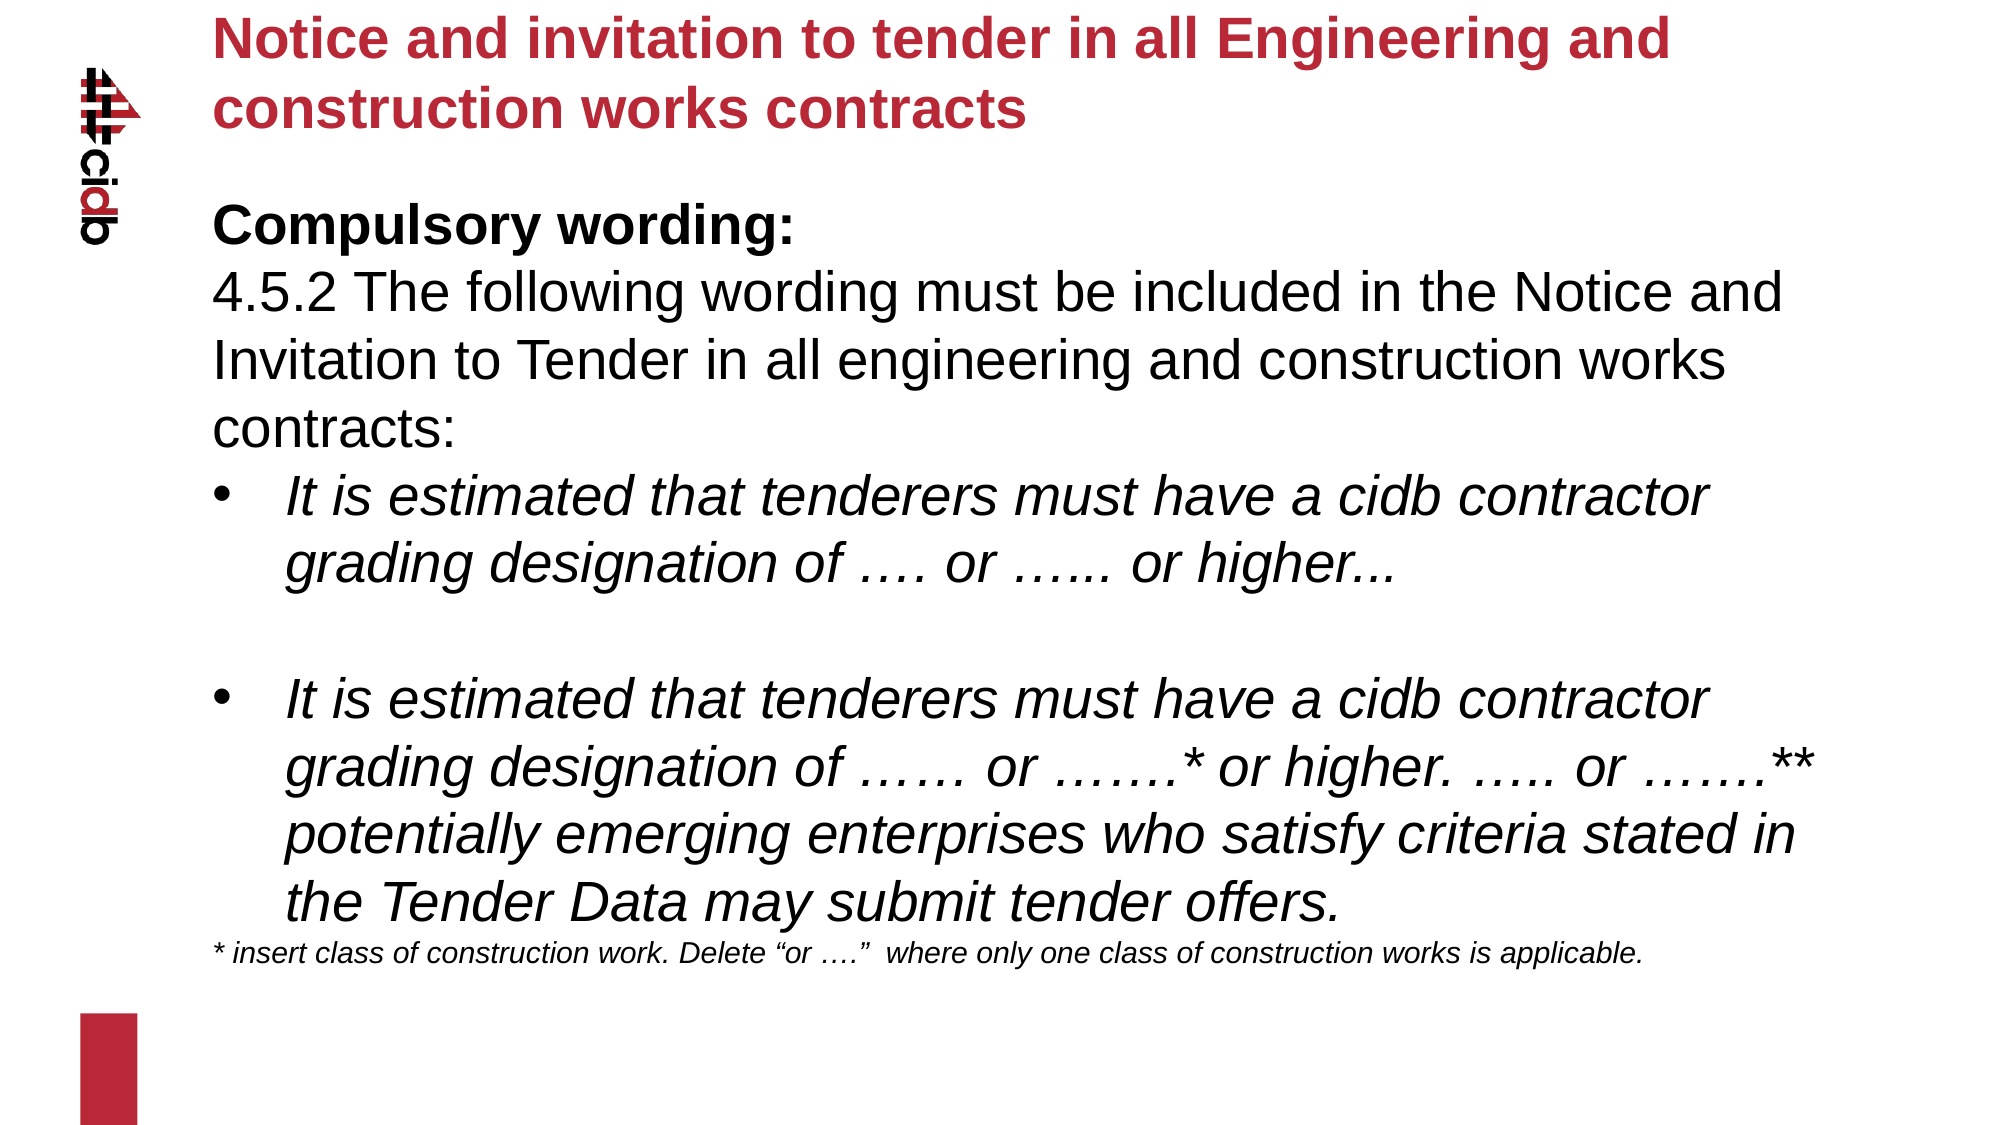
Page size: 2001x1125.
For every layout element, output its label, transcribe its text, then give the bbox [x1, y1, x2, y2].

list Compulsory wording: 4.5.2 The following wording must be included in the Notice and Invitation to Tender in all engineering and construction works contracts: It is estimated that tenderers must have a cidb contractor grading designation of …. or …... or higher... It is estimated that tenderers must have a cidb contractor grading designation of …… or …….* or higher. ….. or …….** potentially emerging enterprises who satisfy criteria stated in the Tender Data may submit tender offers. * insert class of construction work. Delete “or ….” where only one class of construction works is applicable. [212, 187, 1825, 970]
title Notice and invitation to tender in all Engineering and construction works contracts [212, 0, 1825, 142]
picture [70, 60, 148, 253]
